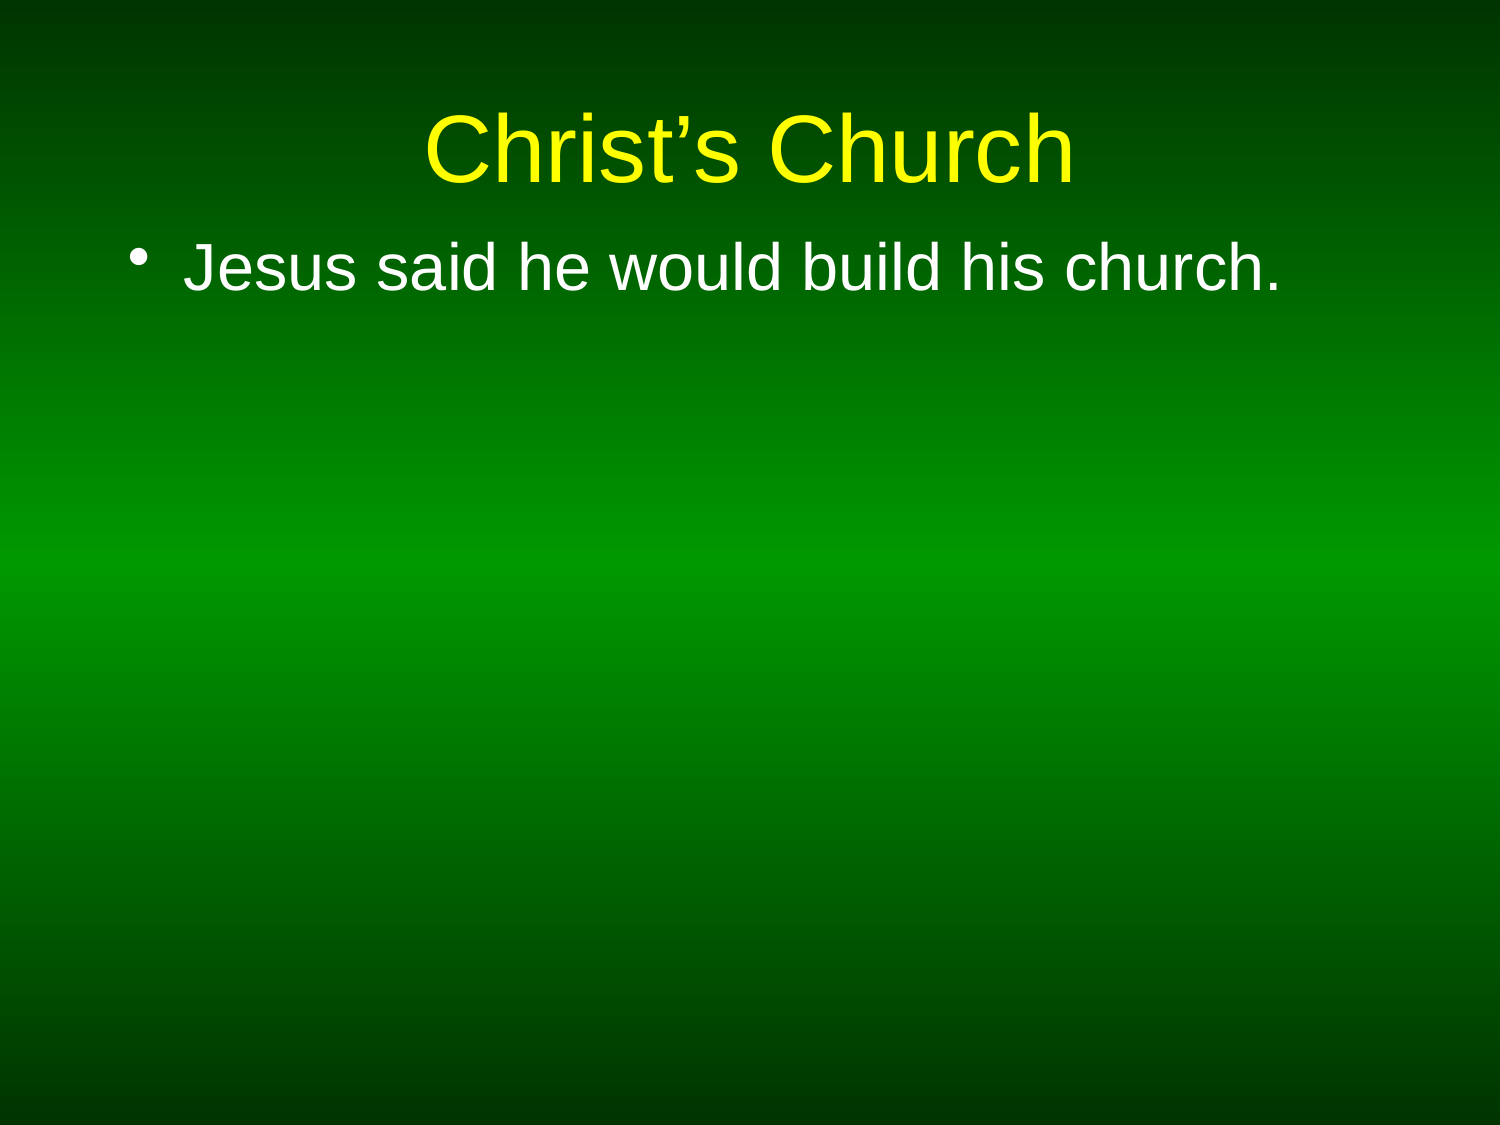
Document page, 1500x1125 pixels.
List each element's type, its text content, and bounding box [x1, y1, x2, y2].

list Jesus said he would build his church. [112, 224, 1463, 1125]
title Christ’s Church [37, 50, 1463, 238]
